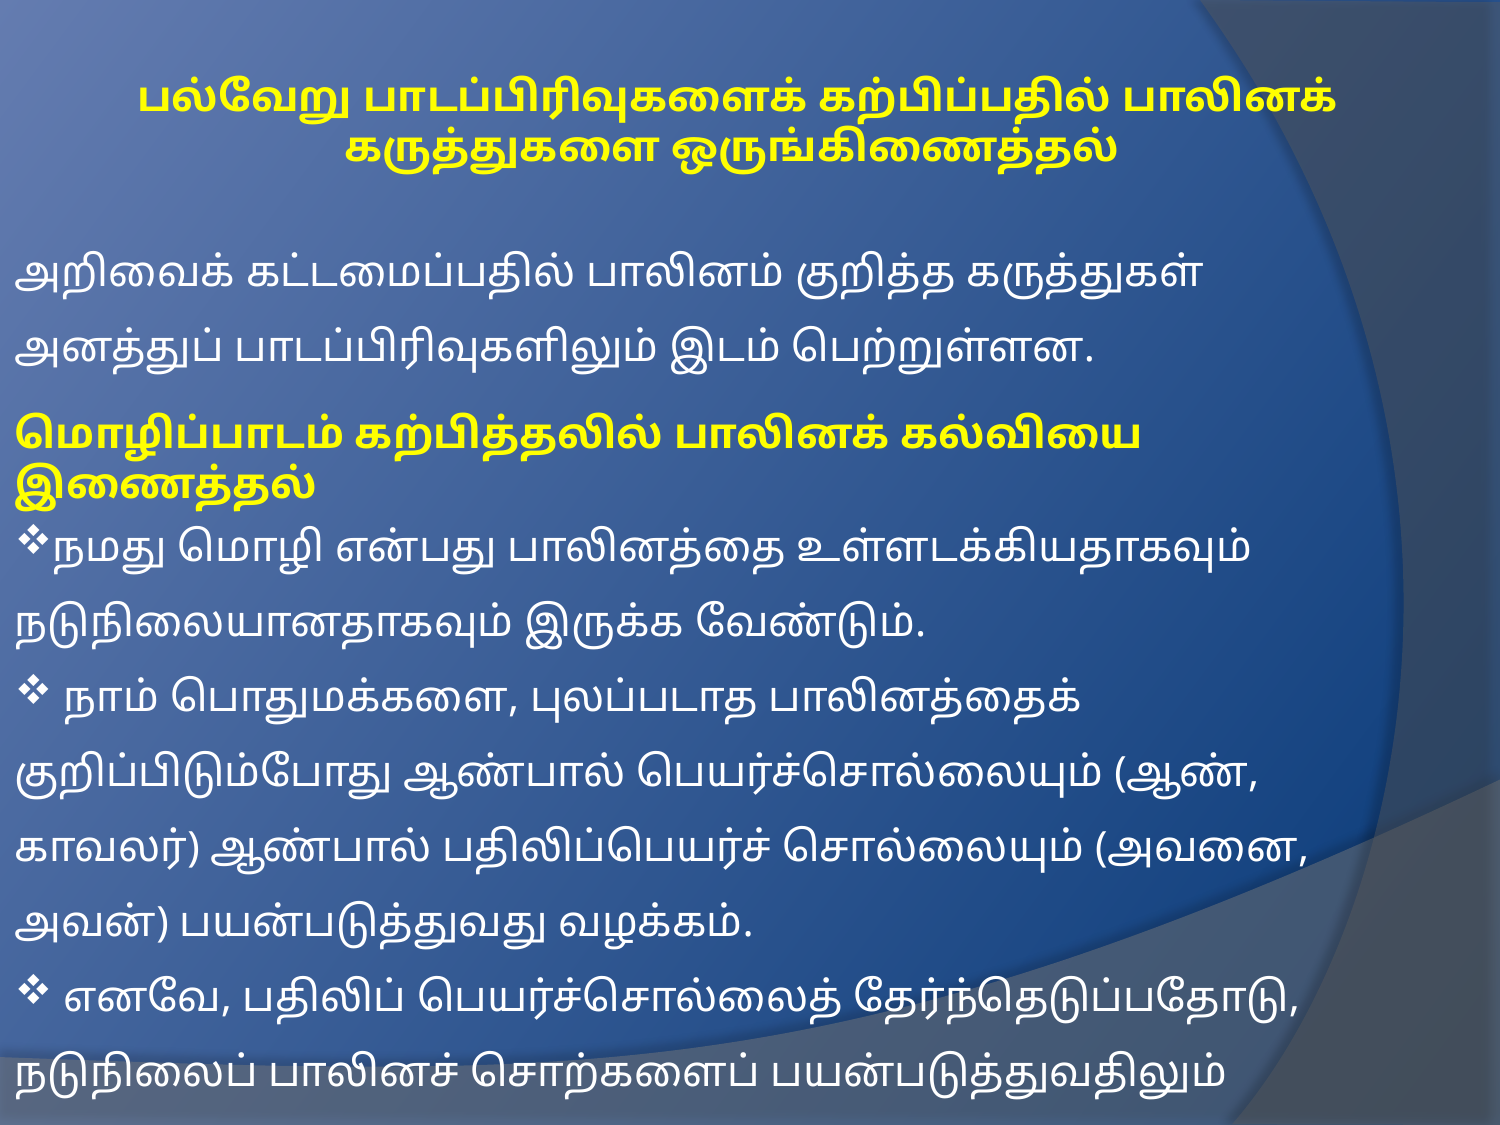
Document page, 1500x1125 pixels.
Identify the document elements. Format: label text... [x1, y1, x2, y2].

text_box நமது மொழி என்பது பாலினத்தை உள்ளடக்கியதாகவும் நடுநிலையானதாகவும் இருக்க வேண்டும். நாம் பொதுமக்களை, புலப்படாத பாலினத்தைக் குறிப்பிடும்போது ஆண்பால் பெயர்ச்சொல்லையும் (ஆண், காவலர்) ஆண்பால் பதிலிப்பெயர்ச் சொல்லையும் (அவனை, அவன்) பயன்படுத்துவது வழக்கம். எனவே, பதிலிப் பெயர்ச்சொல்லைத் தேர்ந்தெடுப்பதோடு, நடுநிலைப் பாலினச் சொற்களைப் பயன்படுத்துவதிலும் கவனமாக இருக்க வேண்டும். [0, 487, 1438, 1125]
text_box மொழிப்பாடம் கற்பித்தலில் பாலினக் கல்வியை இணைத்தல் [0, 399, 1250, 487]
text_box அறிவைக் கட்டமைப்பதில் பாலினம் குறித்த கருத்துகள் அனத்துப் பாடப்பிரிவுகளிலும் இடம் பெற்றுள்ளன. [0, 212, 1438, 378]
text_box பல்வேறு பாடப்பிரிவுகளைக் கற்பிப்பதில் பாலினக் கருத்துகளை ஒருங்கிணைத்தல் [62, 62, 1413, 178]
